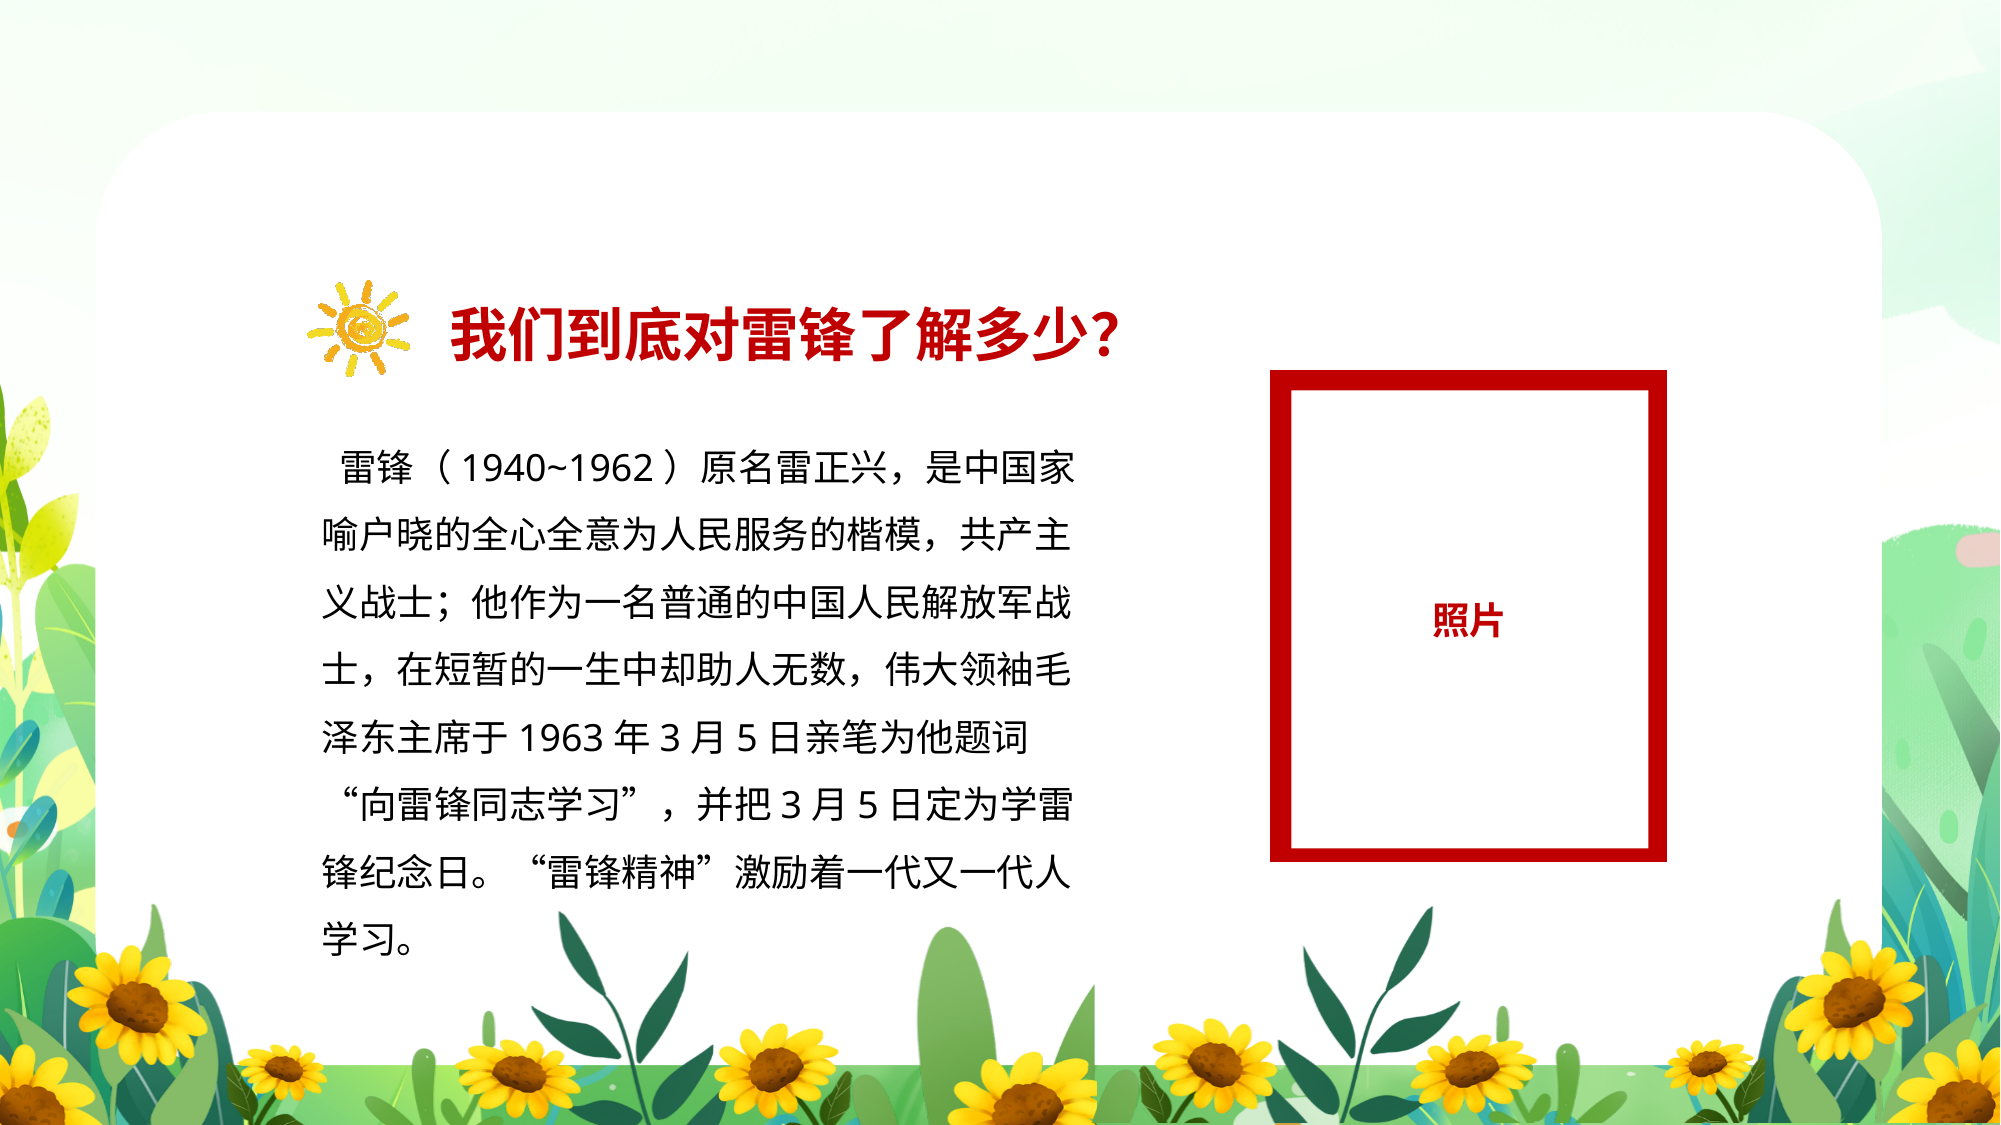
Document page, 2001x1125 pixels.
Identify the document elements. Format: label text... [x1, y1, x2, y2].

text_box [307, 280, 1168, 377]
picture [0, 0, 2001, 1125]
text_box 雷锋（1940~1962）原名雷正兴，是中国家喻户晓的全心全意为人民服务的楷模，共产主义战士；他作为一名普通的中国人民解放军战士，在短暂的一生中却助人无数，伟大领袖毛泽东主席于1963年3月5日亲笔为他题词“向雷锋同志学习”，并把3月5日定为学雷锋纪念日。“雷锋精神”激励着一代又一代人学习。 [306, 413, 1116, 969]
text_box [1271, 370, 1666, 861]
